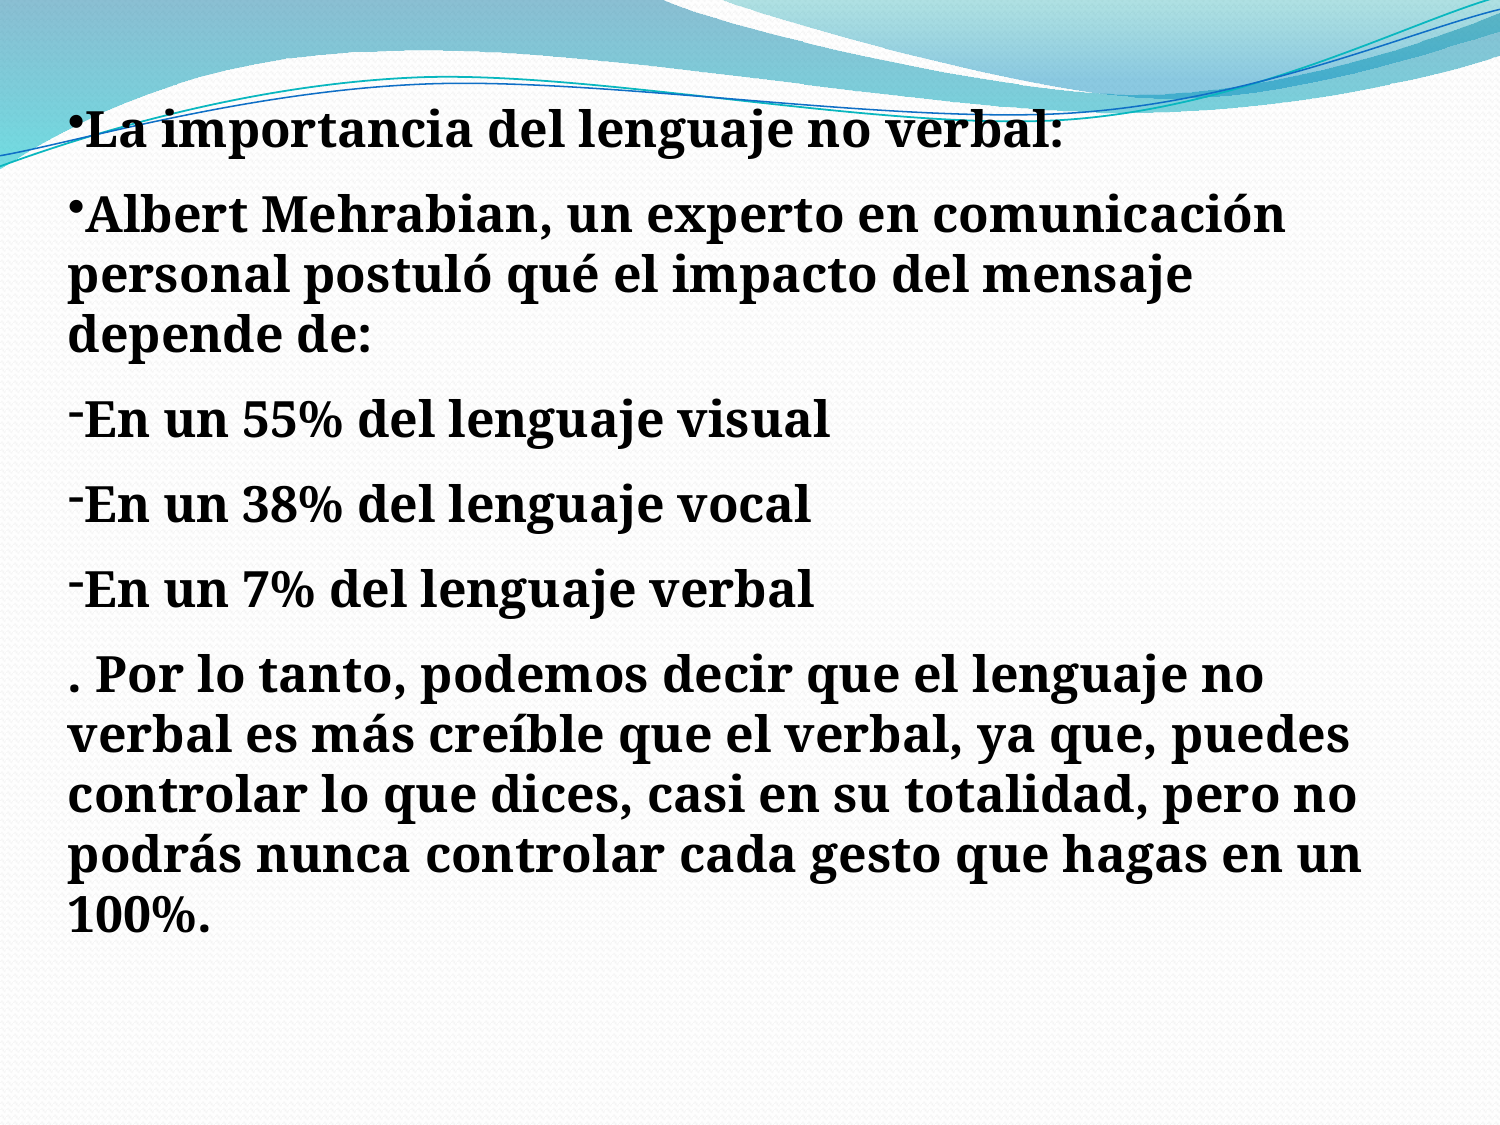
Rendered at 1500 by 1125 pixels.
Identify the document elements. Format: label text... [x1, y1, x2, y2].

text_box La importancia del lenguaje no verbal: Albert Mehrabian, un experto en comunicación personal postuló qué el impacto del mensaje depende de: En un 55% del lenguaje visual En un 38% del lenguaje vocal En un 7% del lenguaje verbal . Por lo tanto, podemos decir que el lenguaje no verbal es más creíble que el verbal, ya que, puedes controlar lo que dices, casi en su totalidad, pero no podrás nunca controlar cada gesto que hagas en un 100%. [53, 90, 1424, 950]
